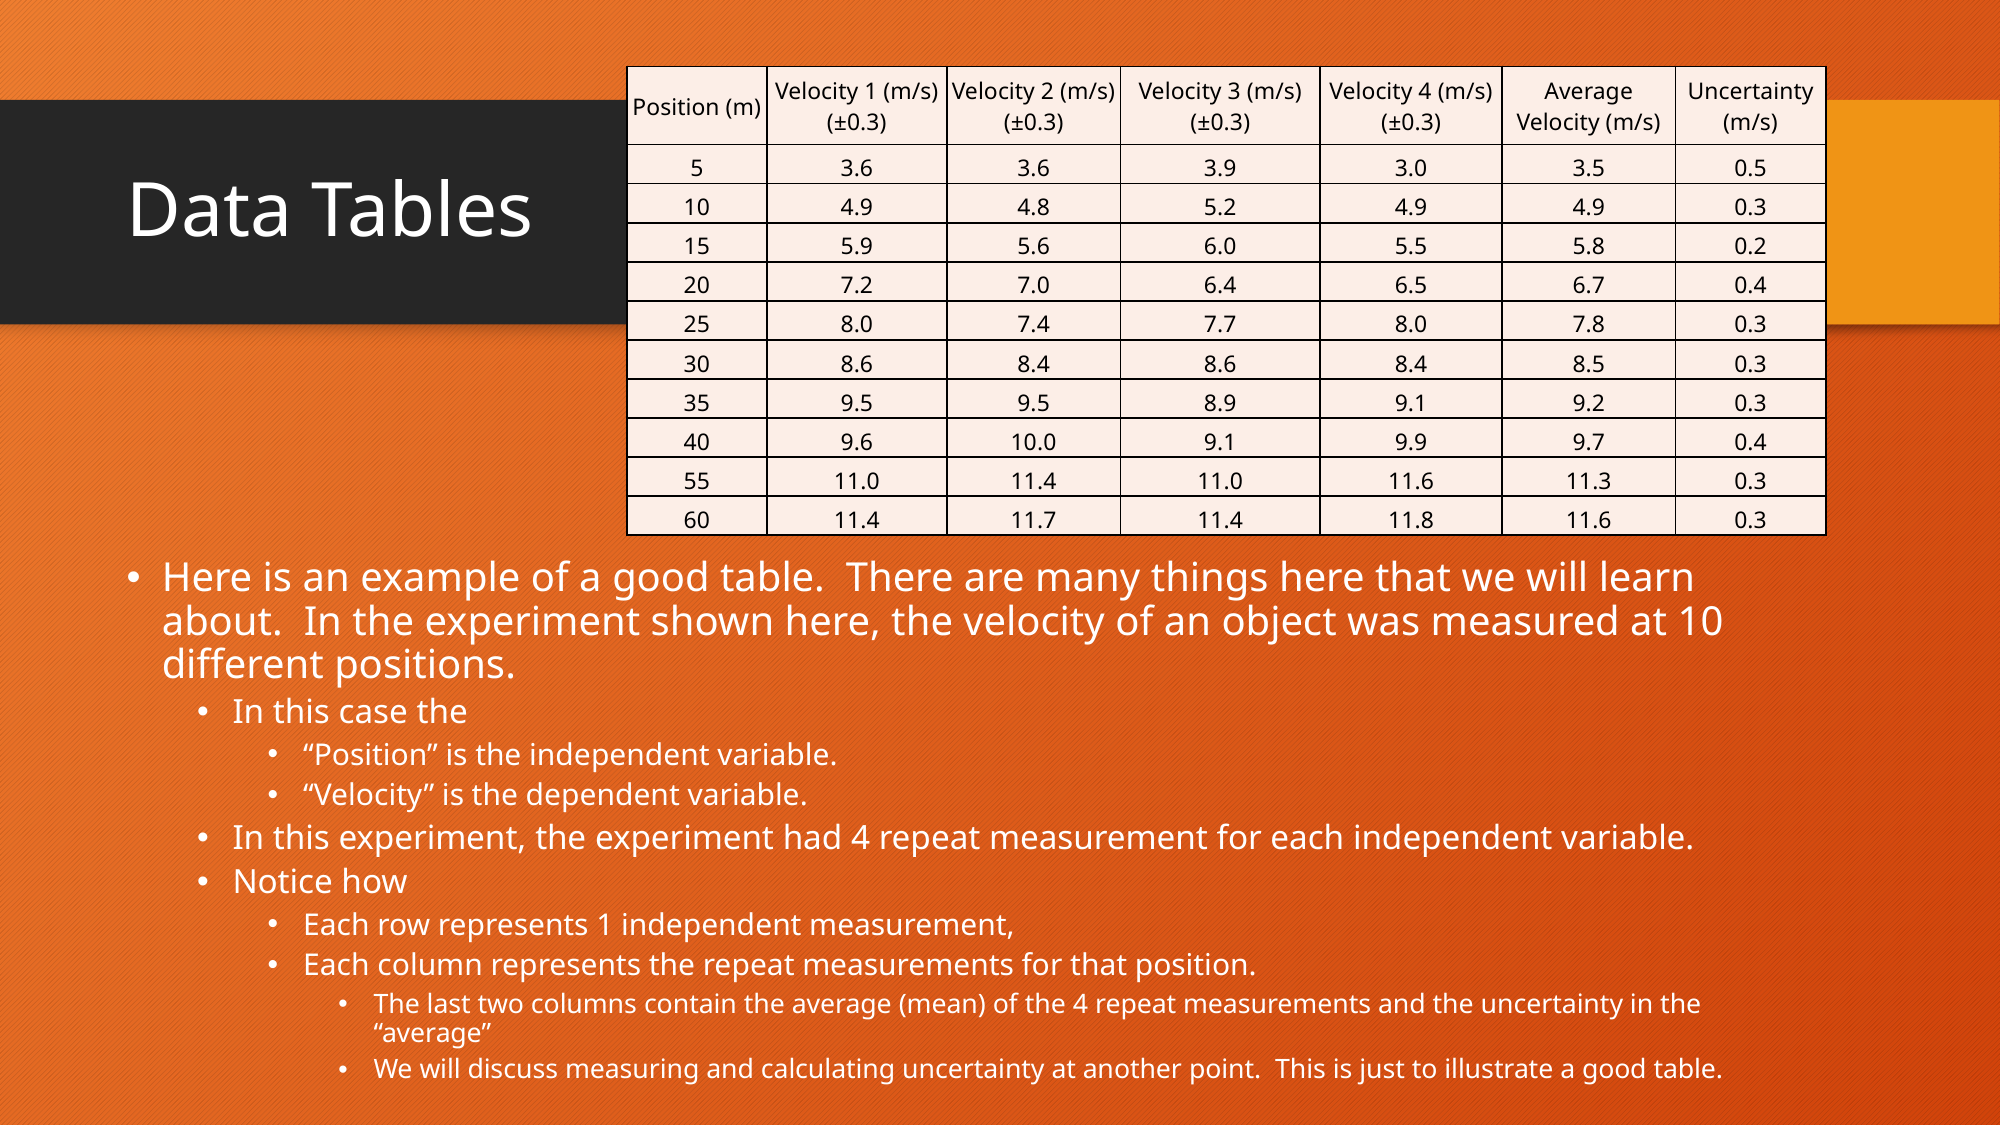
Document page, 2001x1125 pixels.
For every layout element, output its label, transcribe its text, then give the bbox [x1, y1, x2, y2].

table_cell 3.0 [1321, 145, 1501, 183]
table_cell 3.9 [1121, 145, 1319, 183]
table_cell 8.9 [1121, 380, 1319, 417]
table_cell 60 [628, 497, 766, 534]
table_cell 8.6 [1121, 341, 1319, 378]
table_cell 7.7 [1121, 302, 1319, 339]
table_cell 0.3 [1676, 380, 1825, 417]
table_cell 3.6 [768, 145, 946, 183]
table_cell 7.8 [1503, 302, 1675, 339]
table_cell 11.3 [1503, 458, 1675, 495]
table_cell 5.6 [948, 224, 1120, 261]
table_cell 5 [628, 145, 766, 183]
table_cell 8.5 [1503, 341, 1675, 378]
table_cell 0.5 [1676, 145, 1825, 183]
list Here is an example of a good table. There are many things here that we will learn about. In the experiment shown here, the velocity of an object was measured at 10 different positions. In this case the “Position” is the independent variable. “Velocity” is the dependent variable. In this experiment, the experiment had 4 repeat measurement for each independent variable. Notice how Each row represents 1 independent measurement, Each column represents the repeat measurements for that position. The last two columns contain the average (mean) of the 4 repeat measurements and the uncertainty in the “average” We will discuss measuring and calculating uncertainty at another point. This is just to illustrate a good table. [111, 549, 1815, 1096]
table_cell 8.6 [768, 341, 946, 378]
table_cell 55 [628, 458, 766, 495]
table_header Velocity 4 (m/s) (±0.3) [1321, 67, 1501, 144]
table_cell 9.2 [1503, 380, 1675, 417]
table_cell 8.4 [1321, 341, 1501, 378]
title Data Tables [111, 123, 626, 301]
table_header Average Velocity (m/s) [1503, 67, 1675, 144]
table_header Uncertainty (m/s) [1676, 67, 1825, 144]
table_cell 5.5 [1321, 224, 1501, 261]
table_cell 8.0 [768, 302, 946, 339]
table_cell 5.9 [768, 224, 946, 261]
table_cell 0.3 [1676, 497, 1825, 534]
table_cell 10.0 [948, 419, 1120, 456]
table_cell 4.9 [1321, 184, 1501, 222]
table_cell 6.4 [1121, 263, 1319, 300]
table_cell 15 [628, 224, 766, 261]
table_cell 3.6 [948, 145, 1120, 183]
table_cell 9.1 [1121, 419, 1319, 456]
table_cell 7.0 [948, 263, 1120, 300]
picture [0, 325, 626, 376]
table_cell 9.7 [1503, 419, 1675, 456]
table_cell 0.2 [1676, 224, 1825, 261]
table_cell 6.7 [1503, 263, 1675, 300]
table_cell 40 [628, 419, 766, 456]
table_cell 11.0 [1121, 458, 1319, 495]
picture [1827, 325, 2000, 347]
table_cell 8.0 [1321, 302, 1501, 339]
table_cell 0.4 [1676, 419, 1825, 456]
table_cell 6.5 [1321, 263, 1501, 300]
table_cell 0.3 [1676, 184, 1825, 222]
table_header Velocity 3 (m/s) (±0.3) [1121, 67, 1319, 144]
table_cell 4.9 [768, 184, 946, 222]
table_cell 5.2 [1121, 184, 1319, 222]
table_cell 11.8 [1321, 497, 1501, 534]
table_cell 11.4 [768, 497, 946, 534]
table_cell 30 [628, 341, 766, 378]
table_cell 3.5 [1503, 145, 1675, 183]
table_cell 11.6 [1503, 497, 1675, 534]
table_cell 11.0 [768, 458, 946, 495]
table_cell 6.0 [1121, 224, 1319, 261]
table_cell 9.5 [768, 380, 946, 417]
table_cell 7.4 [948, 302, 1120, 339]
table_cell 9.6 [768, 419, 946, 456]
table_cell 0.3 [1676, 458, 1825, 495]
table_cell 9.5 [948, 380, 1120, 417]
table_cell 11.6 [1321, 458, 1501, 495]
table_cell 11.4 [948, 458, 1120, 495]
table_cell 11.4 [1121, 497, 1319, 534]
table_cell 9.9 [1321, 419, 1501, 456]
table_cell 9.1 [1321, 380, 1501, 417]
table_cell 7.2 [768, 263, 946, 300]
table_cell 11.7 [948, 497, 1120, 534]
table_cell 4.8 [948, 184, 1120, 222]
table_cell 20 [628, 263, 766, 300]
table_cell 0.4 [1676, 263, 1825, 300]
table_header Velocity 2 (m/s) (±0.3) [948, 67, 1120, 144]
table_cell 25 [628, 302, 766, 339]
table_cell 5.8 [1503, 224, 1675, 261]
table_header Velocity 1 (m/s) (±0.3) [768, 67, 946, 144]
table_cell 0.3 [1676, 302, 1825, 339]
table_cell 35 [628, 380, 766, 417]
table_cell 4.9 [1503, 184, 1675, 222]
table_cell 10 [628, 184, 766, 222]
table_header Position (m) [628, 67, 766, 144]
table_cell 8.4 [948, 341, 1120, 378]
table_cell 0.3 [1676, 341, 1825, 378]
